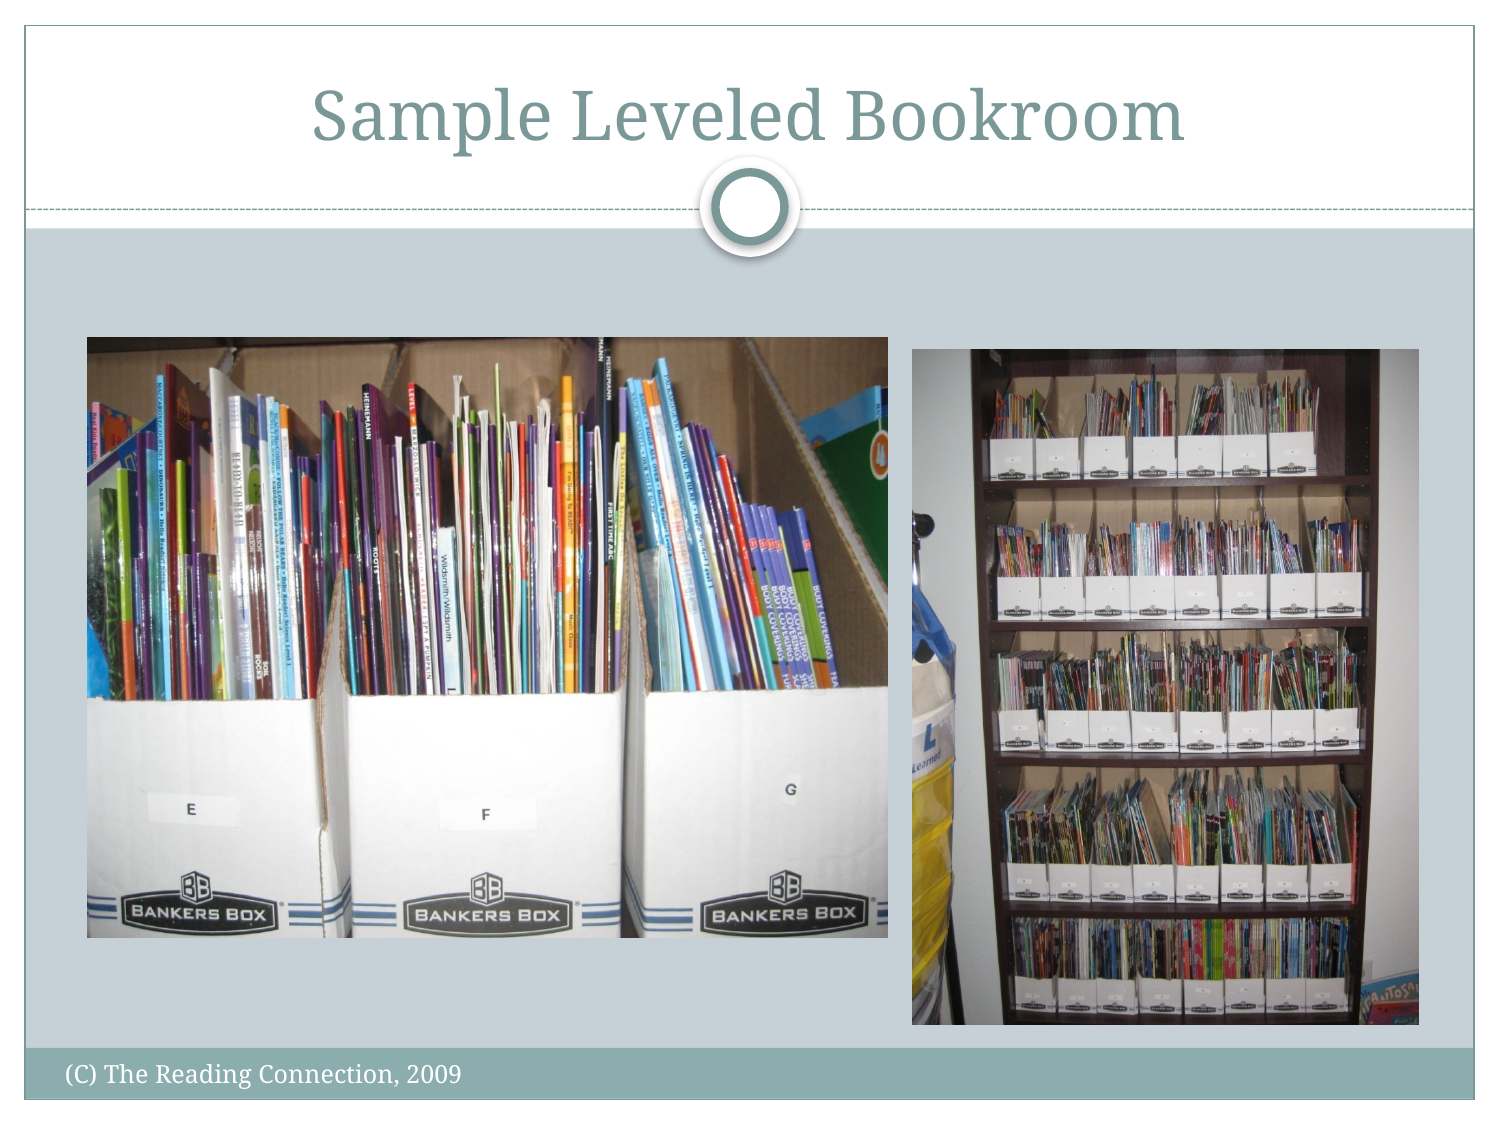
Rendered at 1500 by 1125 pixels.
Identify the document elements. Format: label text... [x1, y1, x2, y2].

footer (C) The Reading Connection, 2009 [50, 1051, 638, 1112]
title Sample Leveled Bookroom [49, 37, 1450, 162]
picture [87, 337, 888, 938]
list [912, 349, 1420, 1026]
